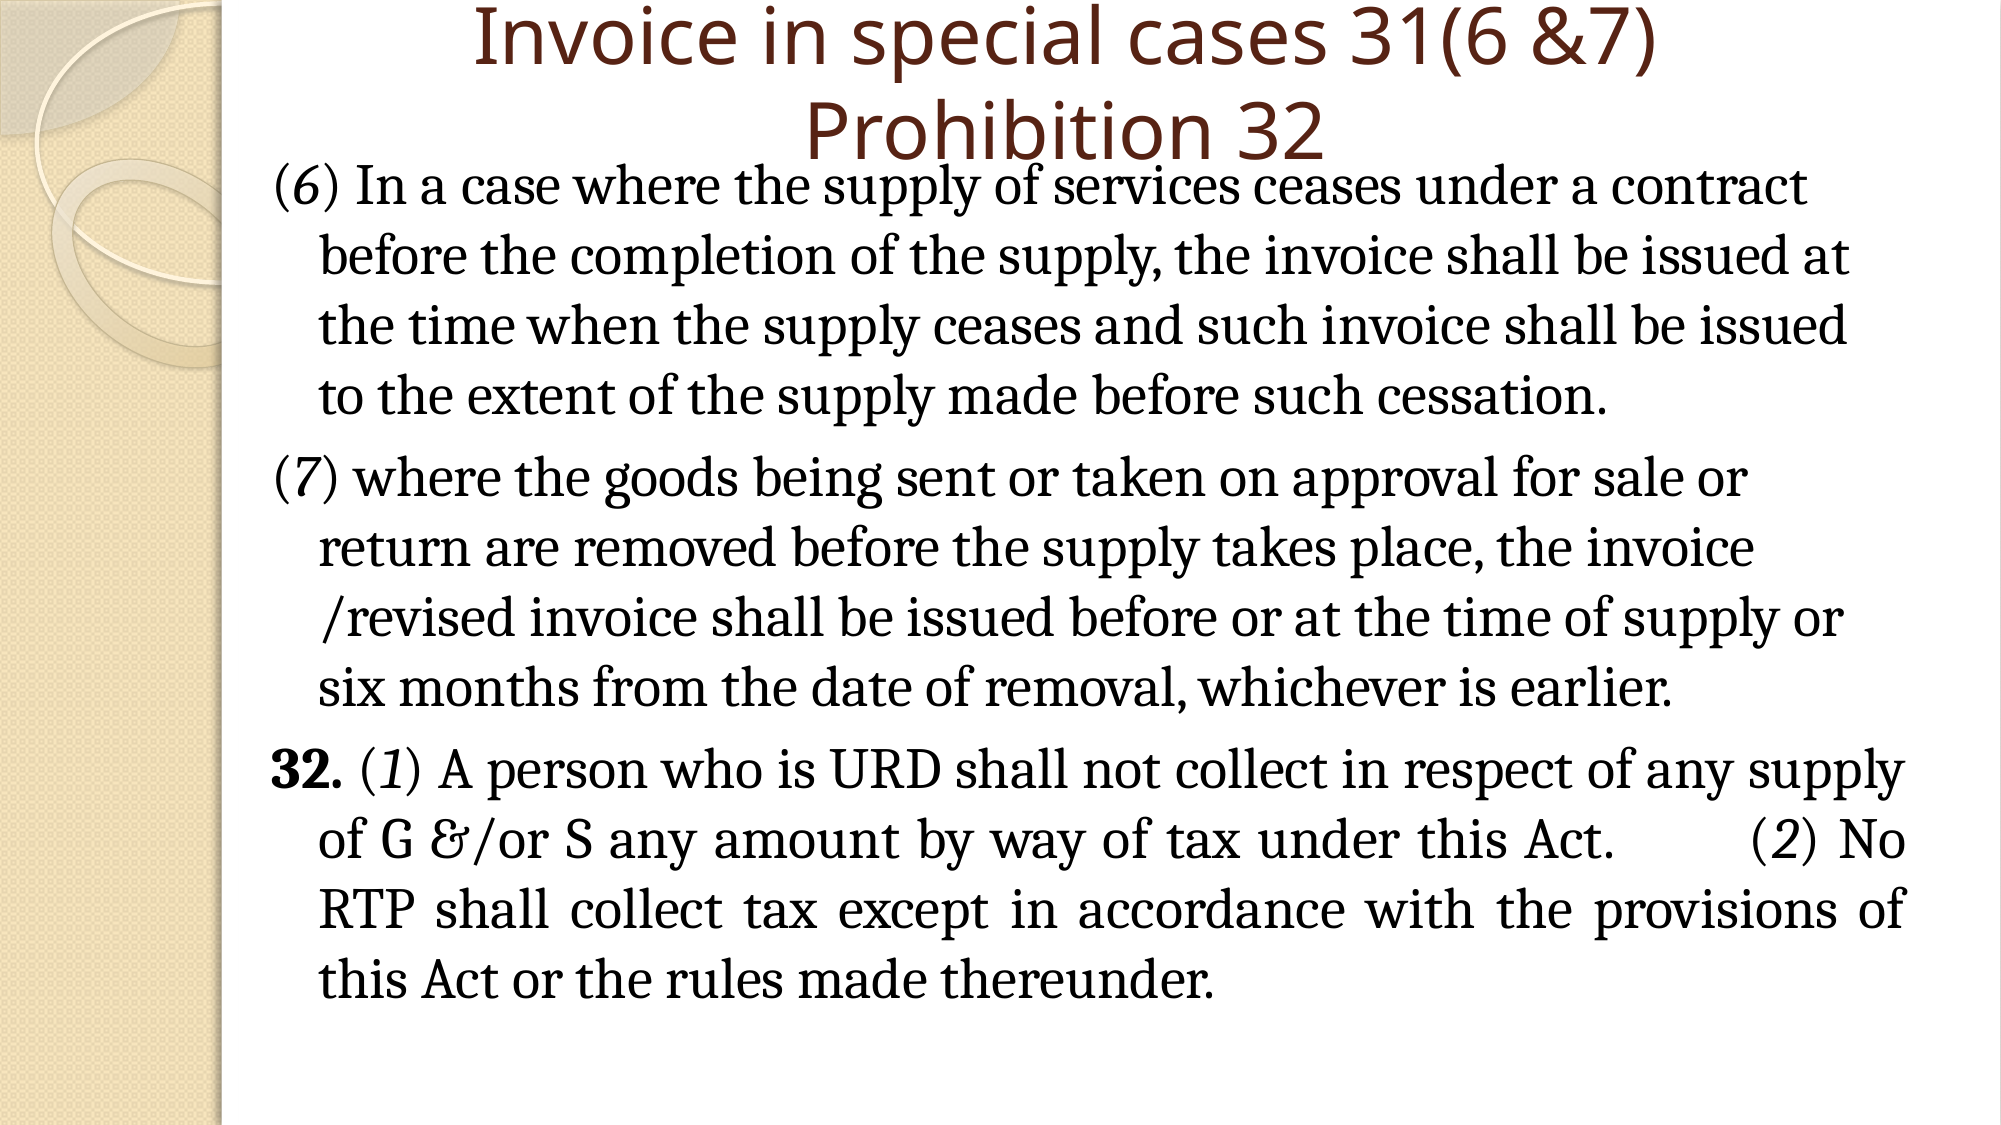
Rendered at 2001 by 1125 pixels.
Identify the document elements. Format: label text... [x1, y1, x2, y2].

title Invoice in special cases 31(6 &7) Prohibition 32 [243, 20, 1887, 139]
list (6) In a case where the supply of services ceases under a contract before the completion of the supply, the invoice shall be issued at the time when the supply ceases and such invoice shall be issued to the extent of the supply made before such cessation. (7) where the goods being sent or taken on approval for sale or return are removed before the supply takes place, the invoice /revised invoice shall be issued before or at the time of supply or six months from the date of removal, whichever is earlier. 32. (1) A person who is URD shall not collect in respect of any supply of G &/or S any amount by way of tax under this Act. (2) No RTP shall collect tax except in accordance with the provisions of this Act or the rules made thereunder. [243, 139, 1922, 1087]
